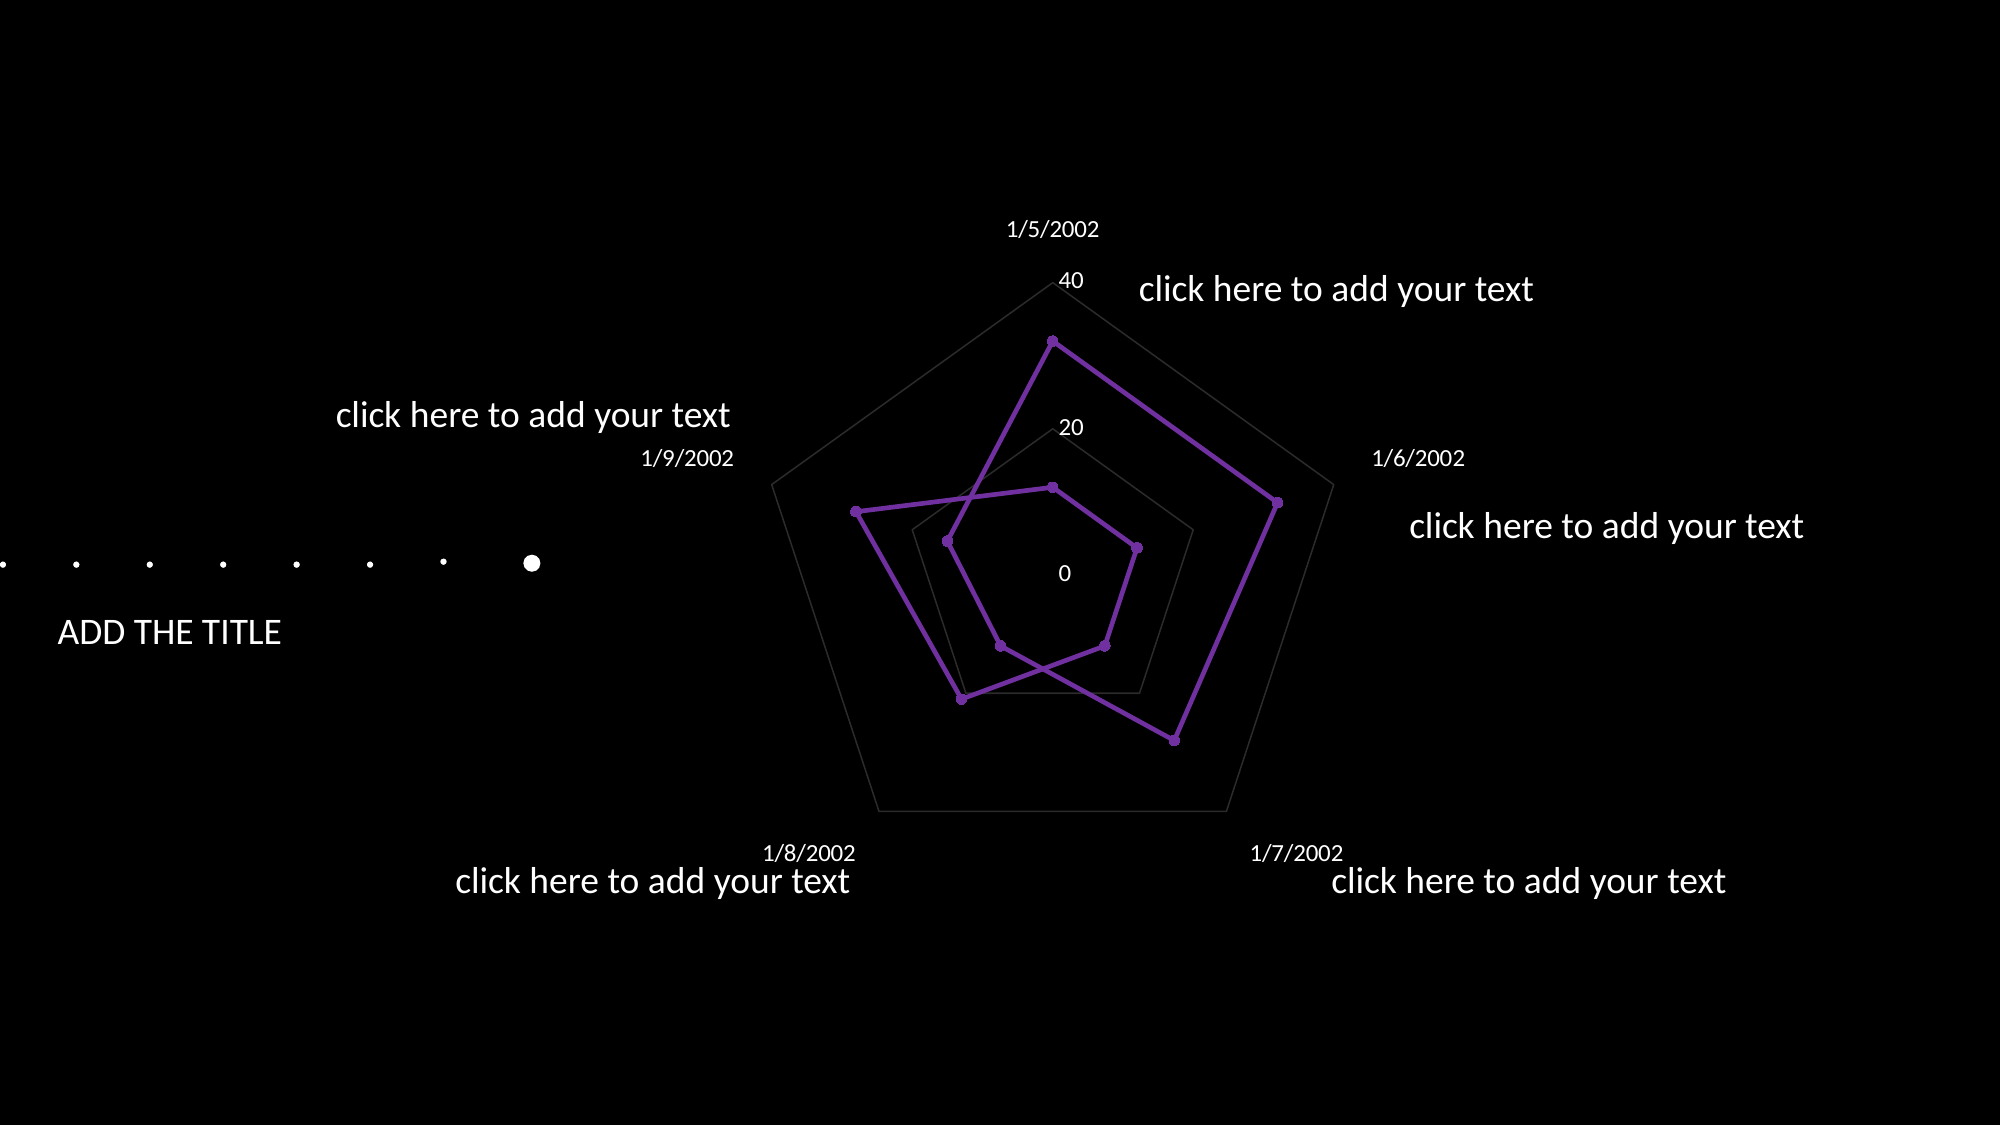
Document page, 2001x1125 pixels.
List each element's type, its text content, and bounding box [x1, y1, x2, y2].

text_box click here to add your text [1316, 848, 1756, 909]
text_box click here to add your text [321, 382, 540, 442]
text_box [0, 558, 447, 568]
text_box click here to add your text [1570, 494, 1834, 554]
text_box click here to add your text [440, 848, 880, 909]
text_box [522, 553, 540, 573]
text_box ADD THE TITLE [23, 599, 317, 660]
chart [540, 218, 1570, 905]
